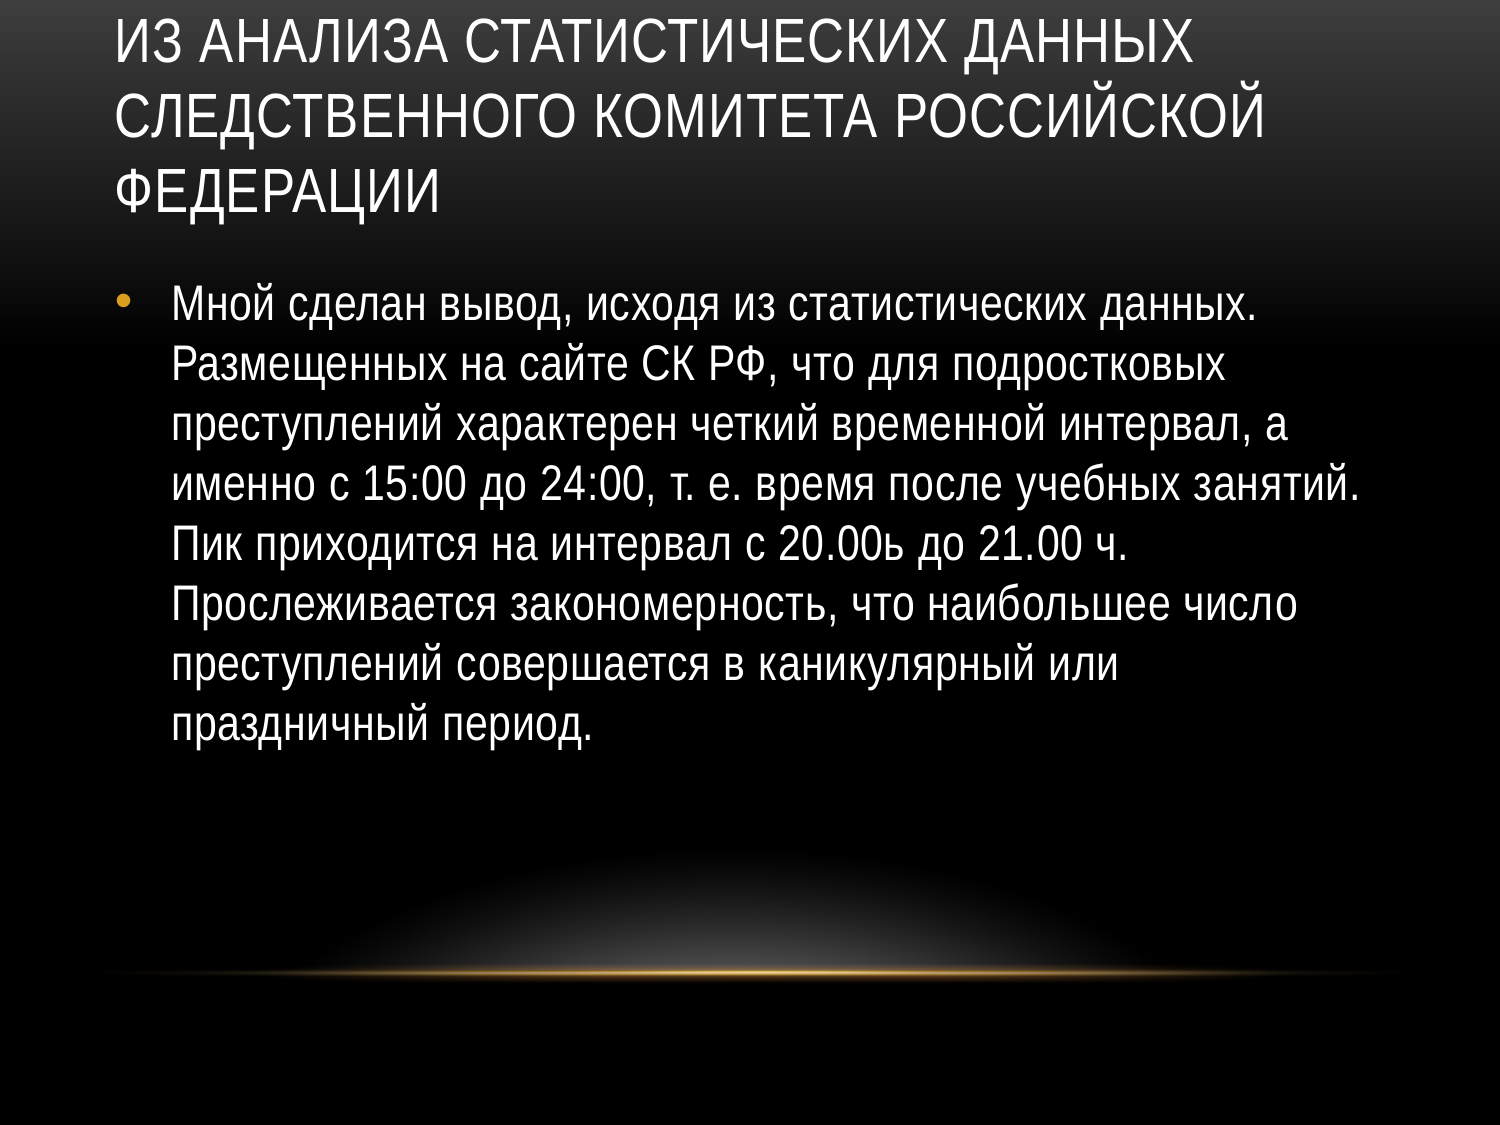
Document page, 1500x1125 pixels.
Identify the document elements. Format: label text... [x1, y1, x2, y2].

picture [0, 0, 1500, 1125]
title Из анализа статистических данных Следственного комитета Российской Федерации [99, 45, 1400, 233]
list Мной сделан вывод, исходя из статистических данных. Размещенных на сайте СК РФ, что для подростковых преступлений характерен четкий временной интервал, а именно с 15:00 до 24:00, т. е. время после учебных занятий. Пик приходится на интервал с 20.00ь до 21.00 ч. Прослеживается закономерность, что наибольшее число преступлений совершается в каникулярный или праздничный период. [99, 262, 1400, 938]
